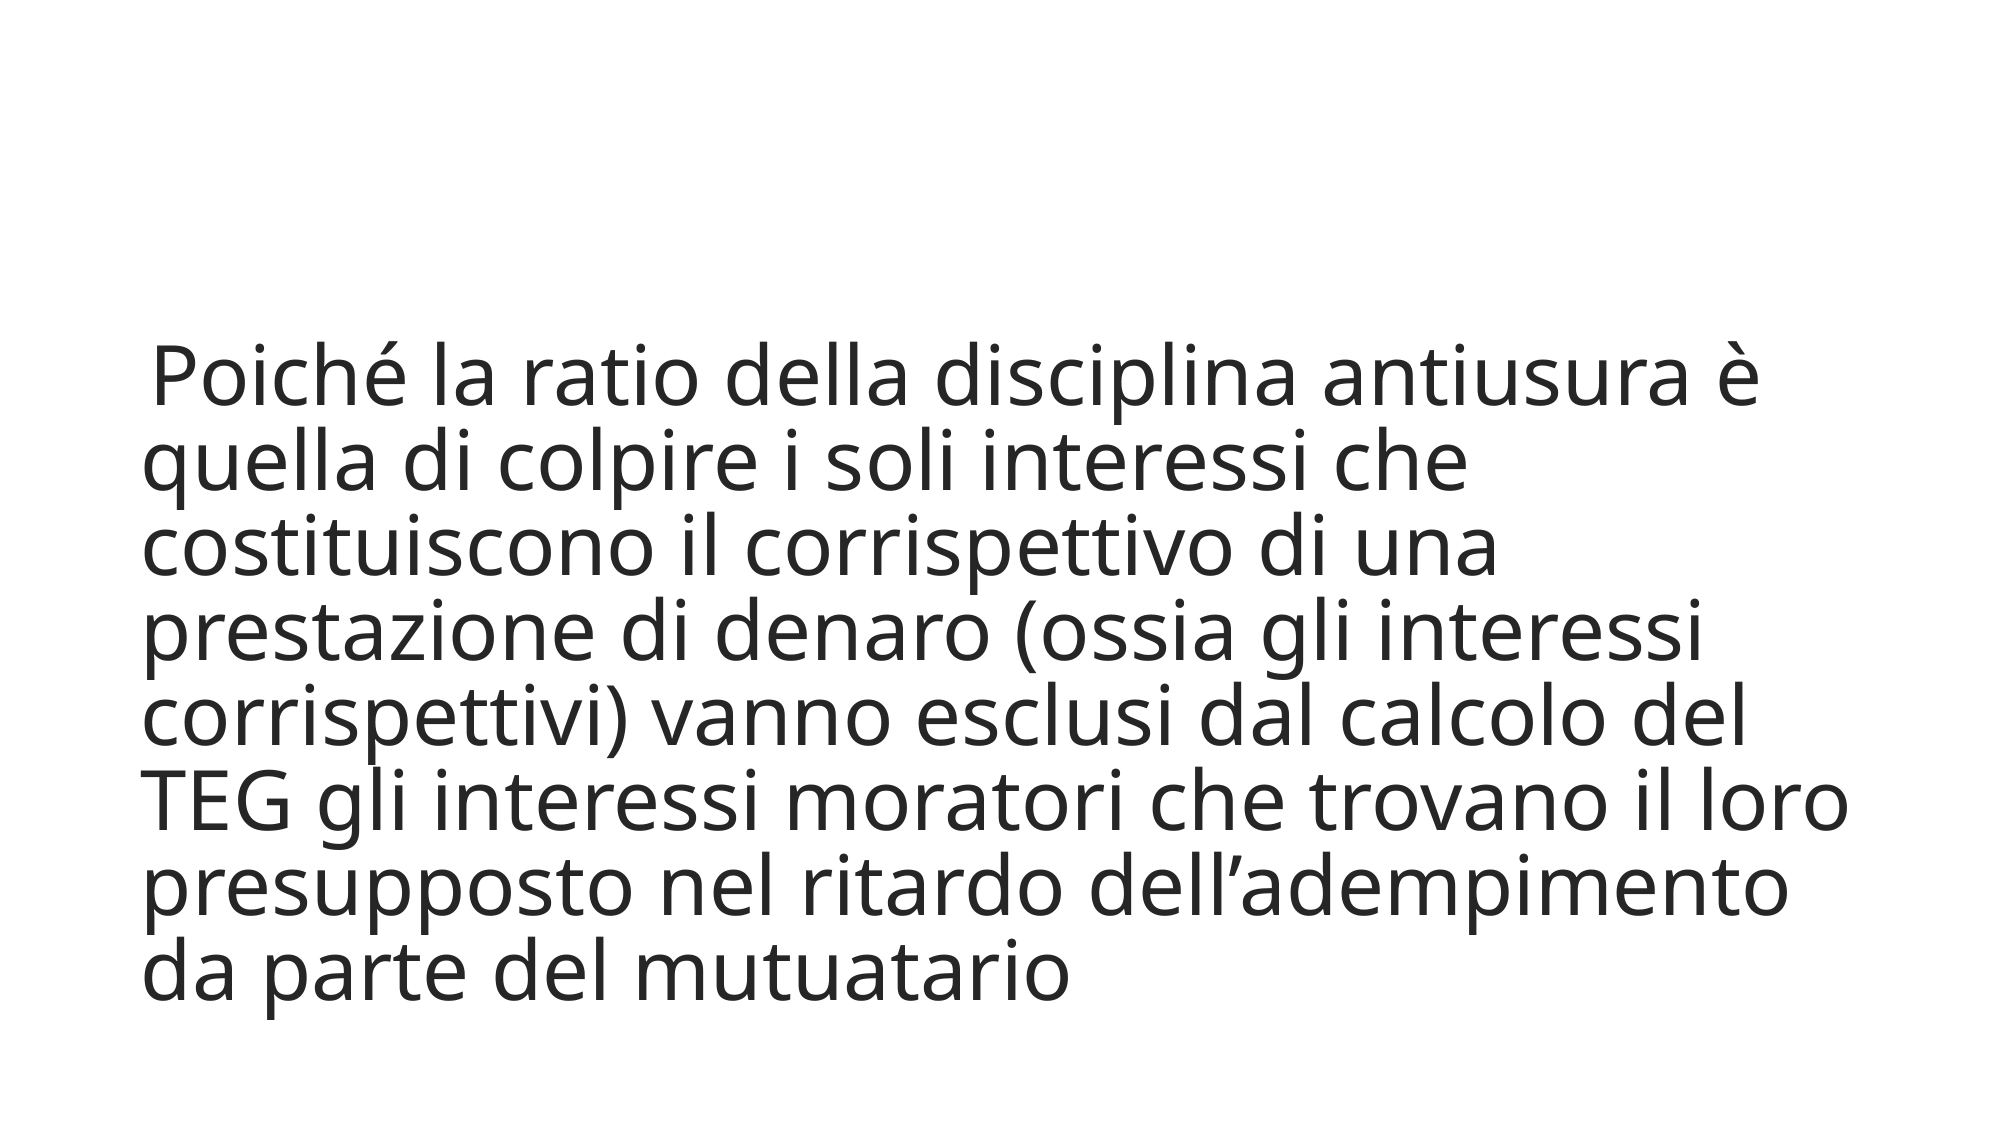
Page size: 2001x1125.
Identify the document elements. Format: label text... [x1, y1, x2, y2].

list Poiché la ratio della disciplina antiusura è quella di colpire i soli interessi che costituiscono il corrispettivo di una prestazione di denaro (ossia gli interessi corrispettivi) vanno esclusi dal calcolo del TEG gli interessi moratori che trovano il loro presupposto nel ritardo dell’adempimento da parte del mutuatario [110, 329, 1876, 949]
